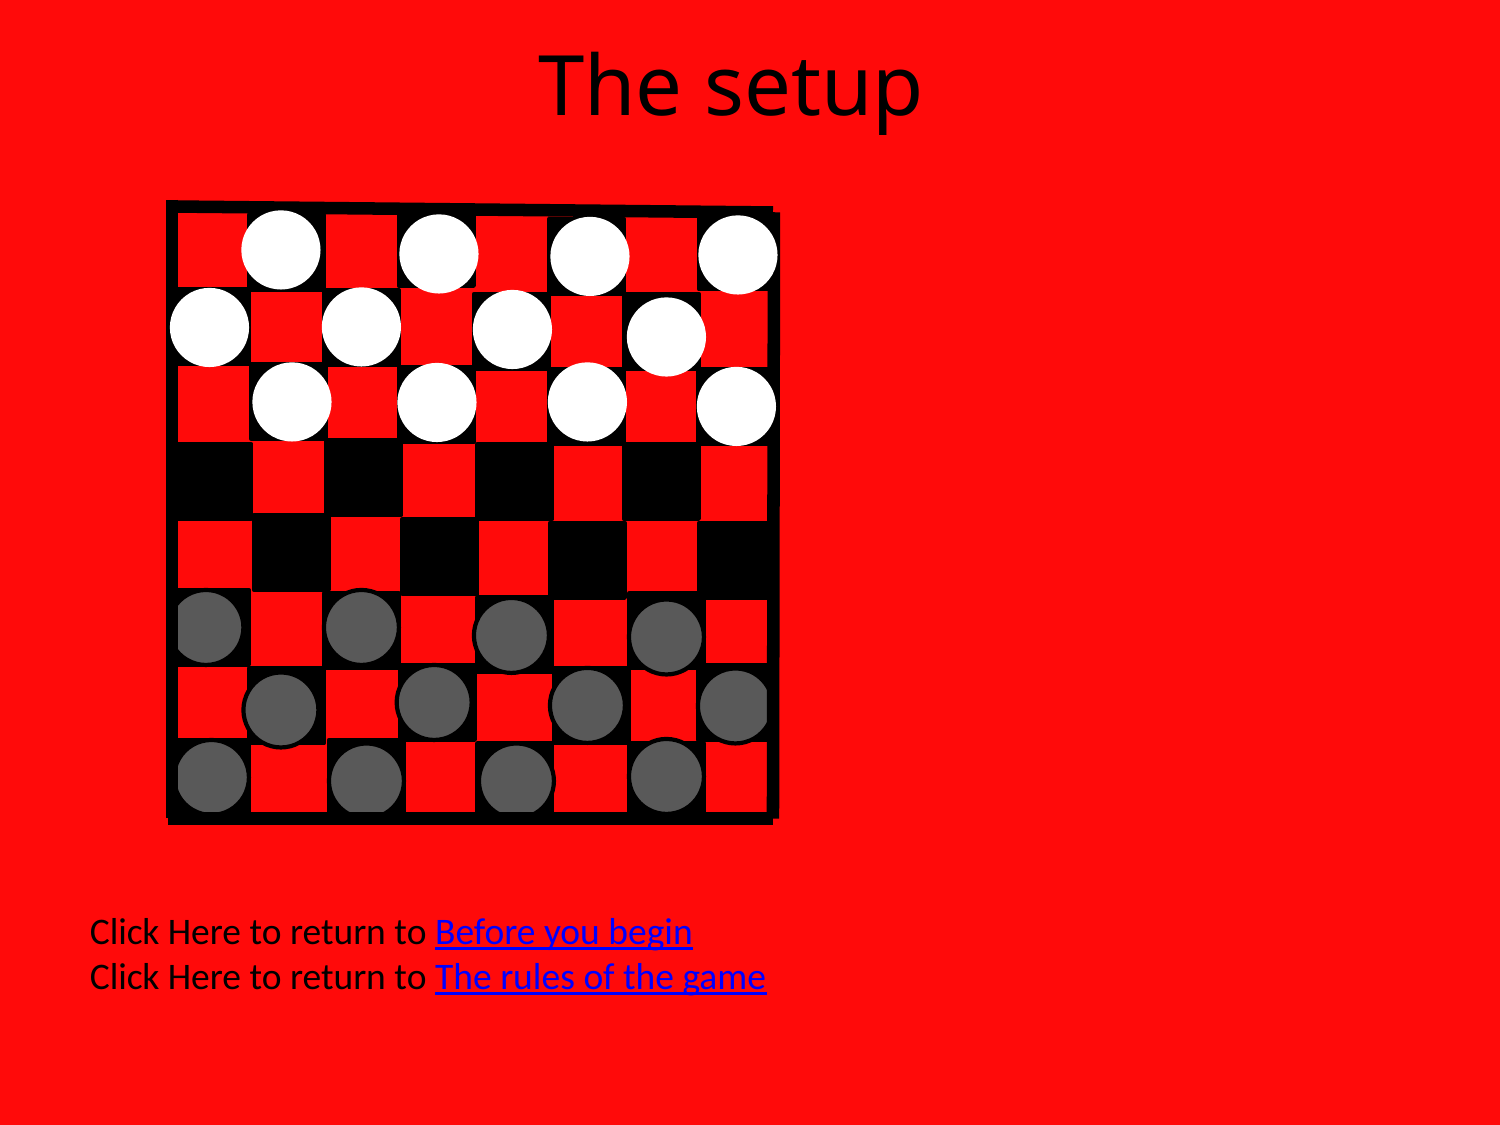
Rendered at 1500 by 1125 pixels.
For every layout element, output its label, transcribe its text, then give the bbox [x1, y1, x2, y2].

text_box [178, 442, 253, 521]
text_box [626, 597, 707, 677]
text_box [698, 221, 767, 295]
text_box [547, 367, 567, 399]
text_box [627, 741, 646, 767]
text_box [398, 663, 424, 684]
text_box [475, 595, 508, 617]
text_box [547, 221, 581, 296]
text_box [178, 737, 252, 812]
text_box [221, 738, 251, 768]
text_box [543, 797, 554, 812]
text_box [321, 287, 402, 367]
text_box [322, 591, 343, 618]
text_box [514, 595, 554, 674]
text_box [696, 410, 727, 446]
text_box [627, 591, 706, 628]
text_box [550, 221, 630, 297]
text_box [327, 738, 406, 772]
text_box [754, 733, 766, 742]
text_box [698, 646, 706, 663]
text_box Click Here to return to Before you begin Click Here to return to The rules of the game [74, 899, 1263, 1005]
text_box [686, 786, 706, 812]
text_box [552, 725, 578, 745]
text_box [178, 657, 197, 667]
text_box [599, 275, 626, 296]
text_box [627, 647, 643, 670]
text_box [476, 741, 557, 812]
text_box [178, 587, 246, 668]
text_box [622, 442, 701, 521]
text_box [547, 665, 628, 746]
text_box [397, 410, 476, 444]
text_box [696, 367, 726, 403]
text_box [626, 736, 707, 812]
text_box [303, 421, 328, 441]
text_box [252, 362, 332, 442]
text_box [695, 666, 766, 746]
text_box [241, 670, 321, 750]
text_box [746, 433, 767, 446]
text_box [394, 662, 474, 743]
text_box [178, 353, 197, 366]
text_box [241, 221, 321, 290]
text_box [686, 741, 706, 767]
text_box [746, 367, 767, 380]
text_box [379, 591, 401, 618]
text_box [471, 595, 552, 676]
text_box [373, 288, 401, 318]
text_box [398, 721, 425, 742]
text_box [608, 367, 626, 389]
text_box [472, 292, 497, 326]
text_box [249, 362, 285, 441]
text_box [610, 221, 626, 238]
text_box [524, 741, 554, 765]
text_box [475, 653, 499, 674]
text_box [321, 587, 402, 668]
text_box [475, 741, 509, 812]
text_box [299, 362, 328, 383]
text_box [453, 365, 476, 391]
text_box [178, 801, 190, 812]
text_box [696, 663, 766, 696]
text_box [397, 362, 477, 443]
text_box [397, 365, 421, 395]
text_box [472, 289, 553, 370]
text_box [399, 221, 479, 294]
text_box [475, 442, 554, 521]
text_box [444, 663, 477, 742]
text_box [215, 588, 251, 667]
text_box [461, 271, 476, 288]
text_box [547, 362, 628, 442]
text_box [252, 513, 331, 592]
text_box [178, 287, 207, 302]
text_box [548, 521, 627, 600]
text_box [233, 787, 251, 812]
text_box [247, 666, 326, 745]
text_box [696, 716, 717, 742]
text_box [626, 297, 707, 377]
text_box [393, 790, 406, 812]
text_box [552, 666, 577, 685]
text_box [528, 292, 551, 317]
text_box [168, 206, 774, 213]
text_box [697, 221, 719, 291]
text_box [696, 366, 767, 447]
text_box [368, 336, 401, 367]
text_box [757, 283, 767, 291]
text_box [326, 741, 407, 812]
text_box [547, 405, 626, 446]
text_box [322, 637, 401, 670]
text_box [178, 738, 202, 754]
text_box [327, 791, 340, 812]
text_box [324, 438, 403, 517]
text_box [212, 287, 251, 366]
text_box [176, 287, 250, 368]
text_box [397, 221, 417, 288]
text_box [463, 221, 476, 237]
text_box [697, 521, 767, 600]
text_box [400, 517, 479, 596]
text_box [627, 786, 647, 812]
text_box [322, 337, 355, 367]
text_box [322, 288, 350, 317]
text_box [247, 221, 326, 292]
text_box [178, 588, 196, 598]
text_box The setup [75, 24, 1388, 140]
text_box [622, 292, 701, 371]
text_box [472, 333, 551, 371]
text_box [597, 666, 631, 745]
